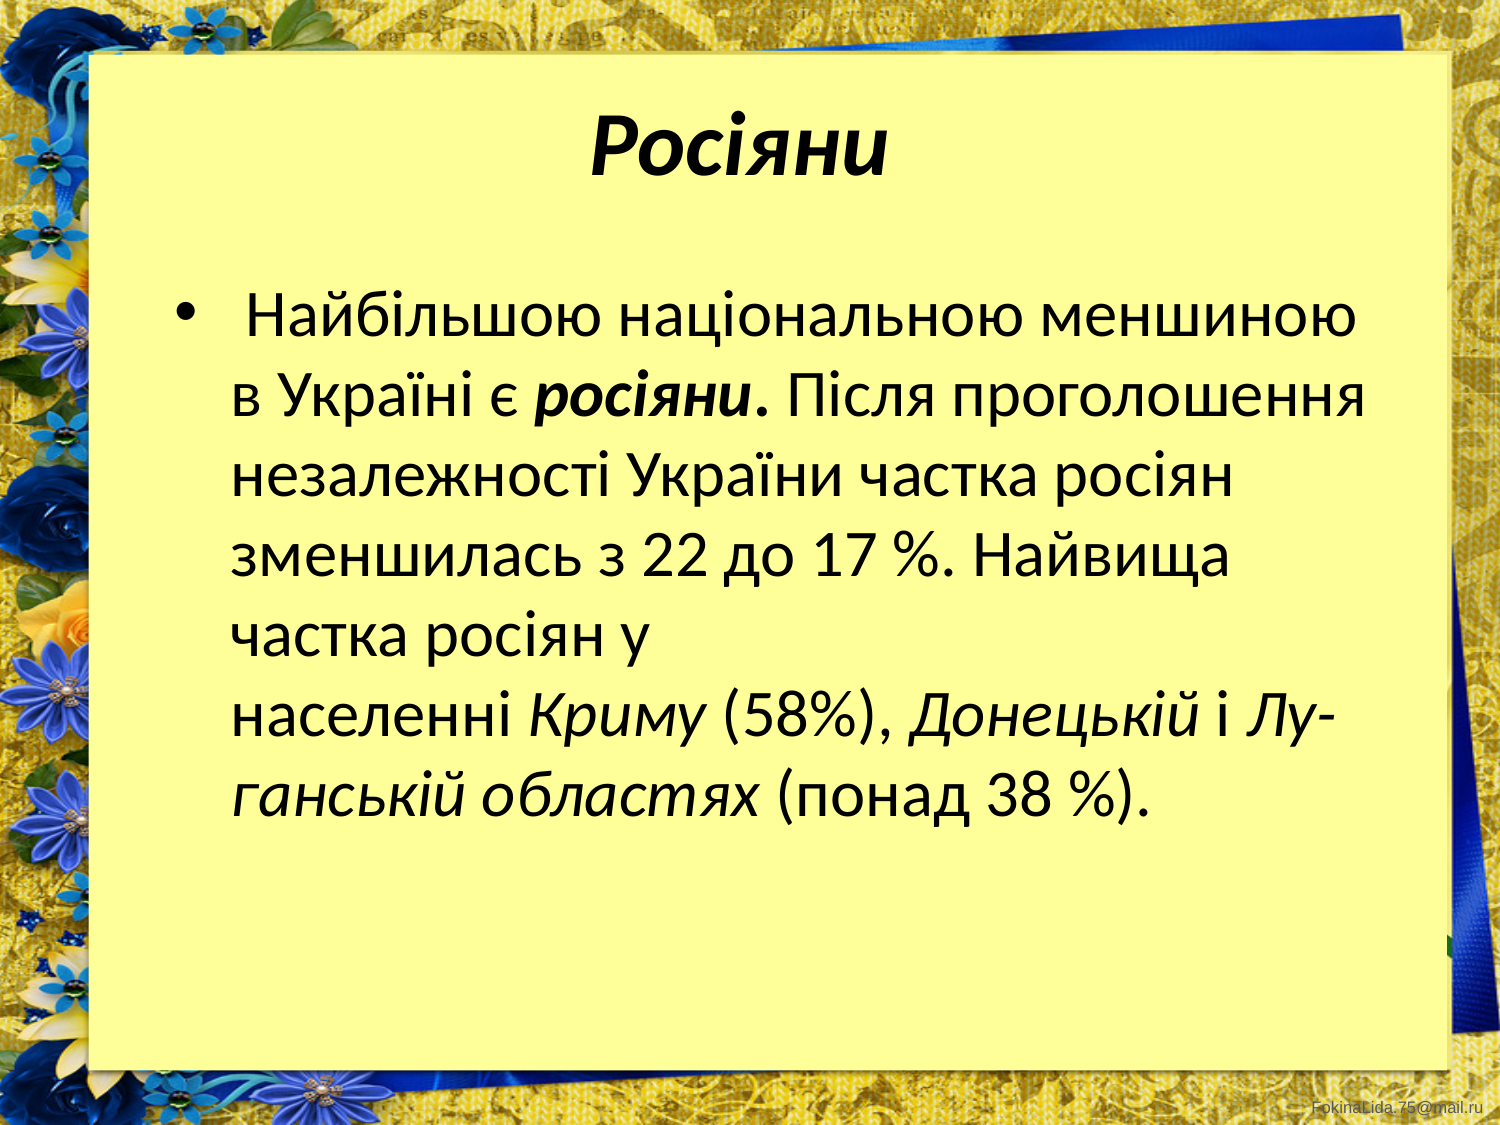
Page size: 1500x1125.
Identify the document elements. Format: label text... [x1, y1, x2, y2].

title Росіяни [74, 44, 1426, 233]
list Найбільшою національною меншиною в Україні є росіяни. Після проголошення незалежності України частка росіян зменшилась з 22 до 17 %. Найвища частка росіян у населенні Криму (58%), Донецькій і Лу- ганській областях (понад 38 %). [159, 262, 1400, 1006]
picture [0, 0, 1500, 1125]
